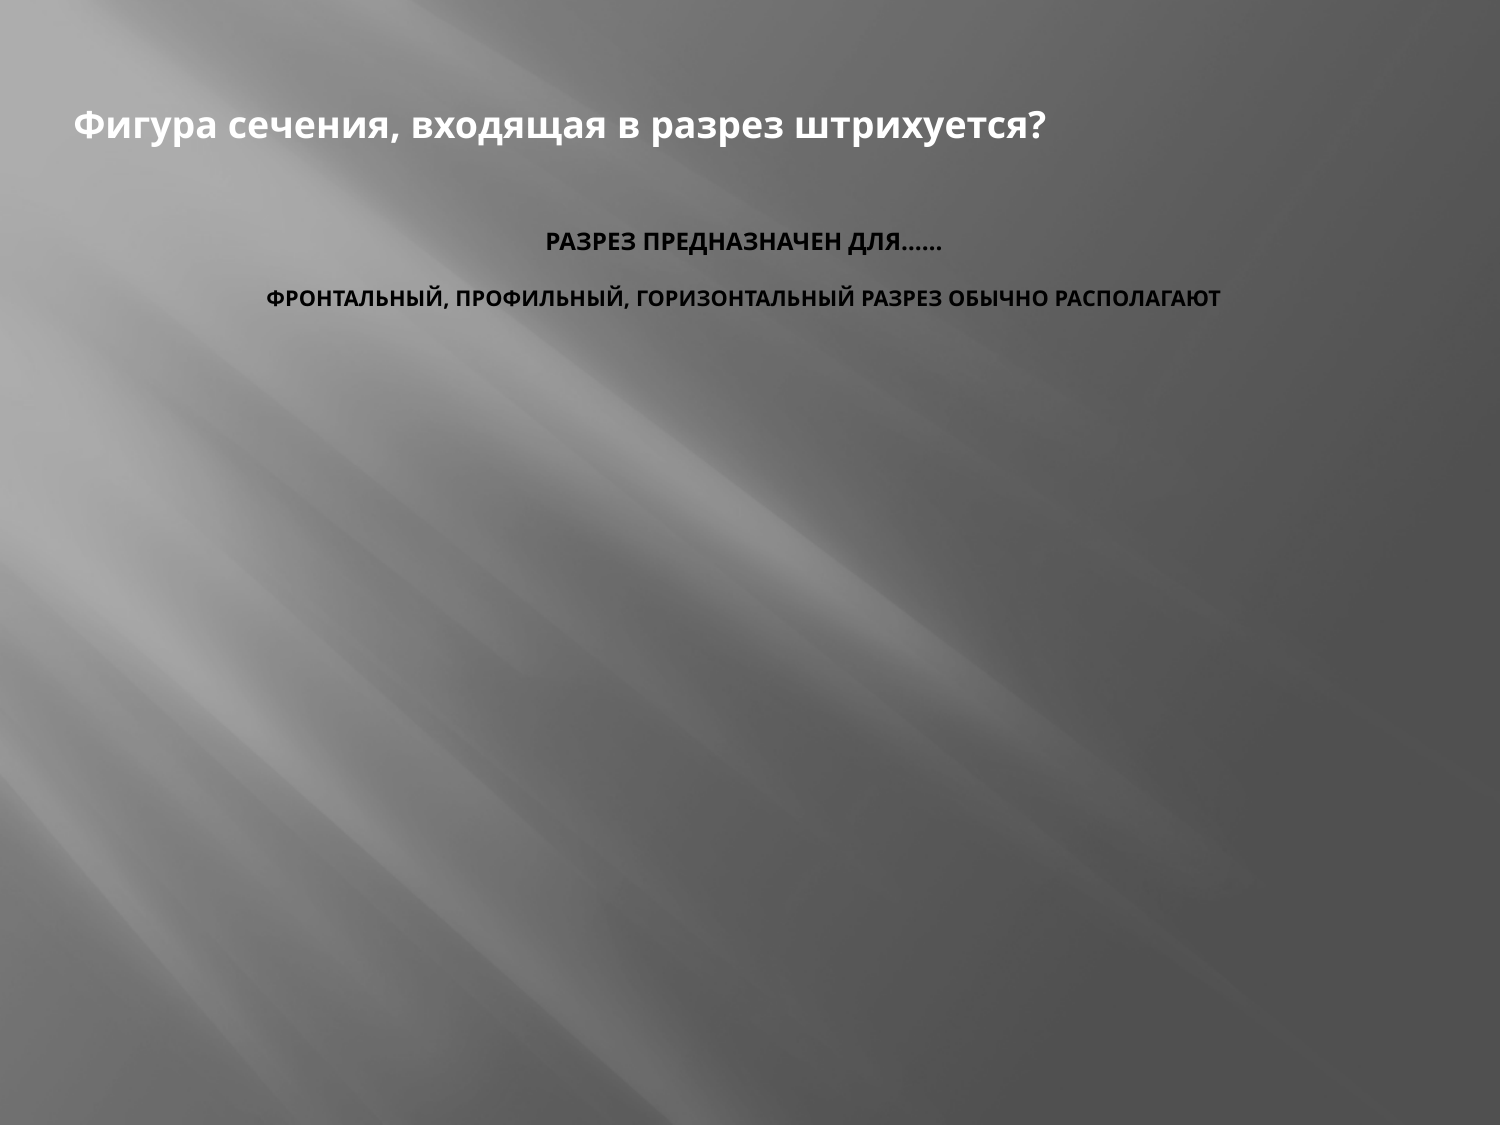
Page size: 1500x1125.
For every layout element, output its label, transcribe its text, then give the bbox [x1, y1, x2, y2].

text_box Фигура сечения, входящая в разрез штрихуется? [58, 93, 1407, 154]
title Разрез предназначен для…… Фронтальный, профильный, горизонтальный разрез обычно располагают [69, 224, 1420, 340]
